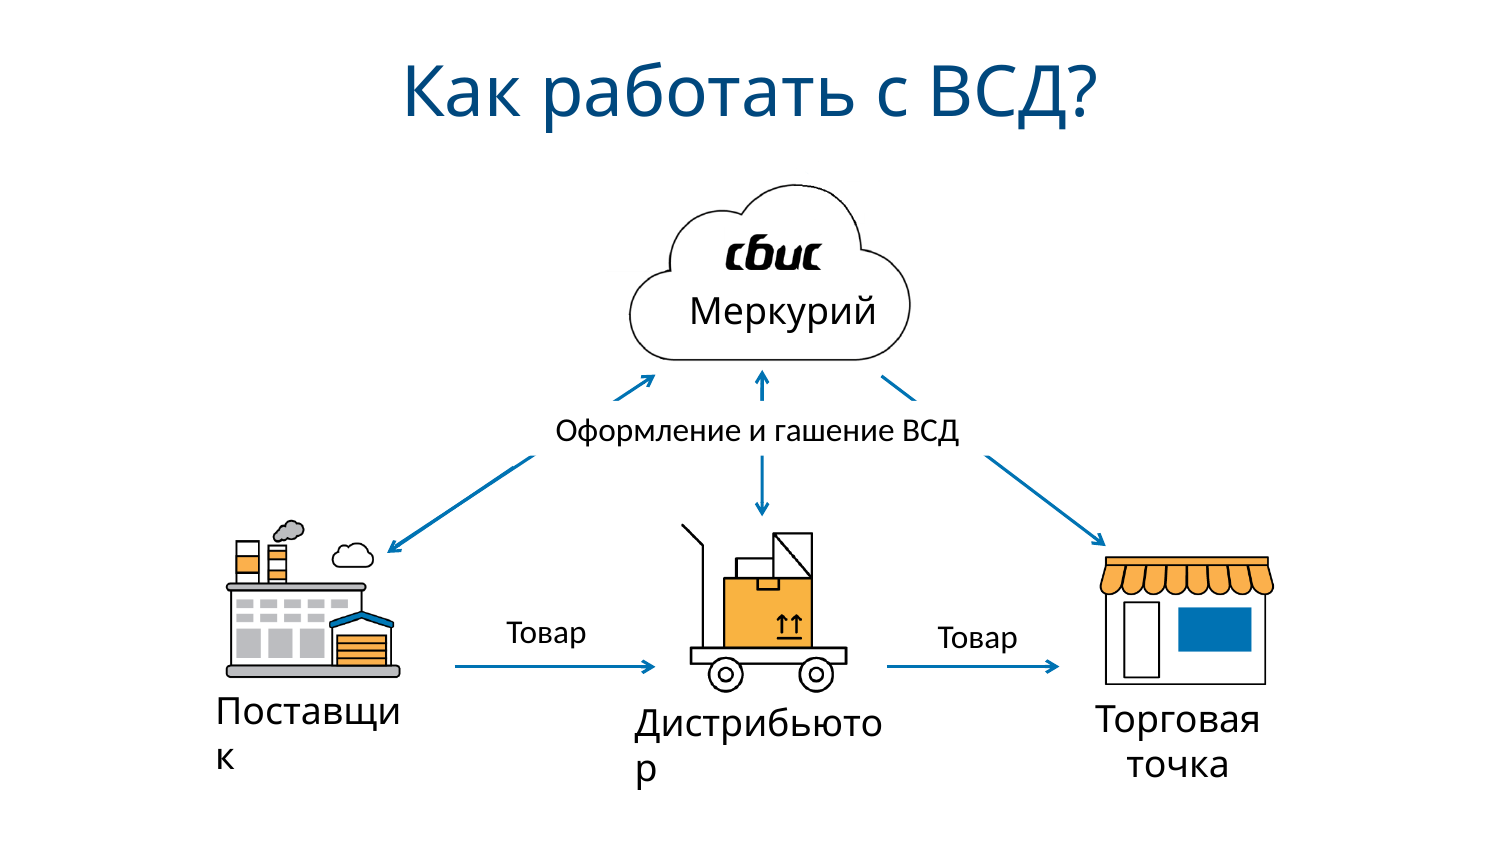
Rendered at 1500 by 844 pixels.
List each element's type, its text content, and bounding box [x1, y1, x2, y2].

text_box Товар [450, 603, 630, 658]
picture [598, 138, 912, 362]
text_box Товар [892, 607, 1056, 663]
picture [1061, 508, 1305, 701]
picture [635, 458, 888, 725]
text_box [881, 375, 1106, 547]
text_box Поставщик [200, 679, 431, 785]
picture [217, 509, 408, 701]
text_box Как работать с ВСД? [47, 29, 1453, 147]
text_box Торговая точка [1012, 687, 1354, 792]
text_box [395, 374, 656, 547]
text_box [386, 466, 514, 554]
text_box Дистрибьютор [619, 691, 906, 797]
text_box Оформление и гашение ВСД [768, 400, 876, 456]
text_box Оформление и гашение ВСД [660, 400, 756, 456]
